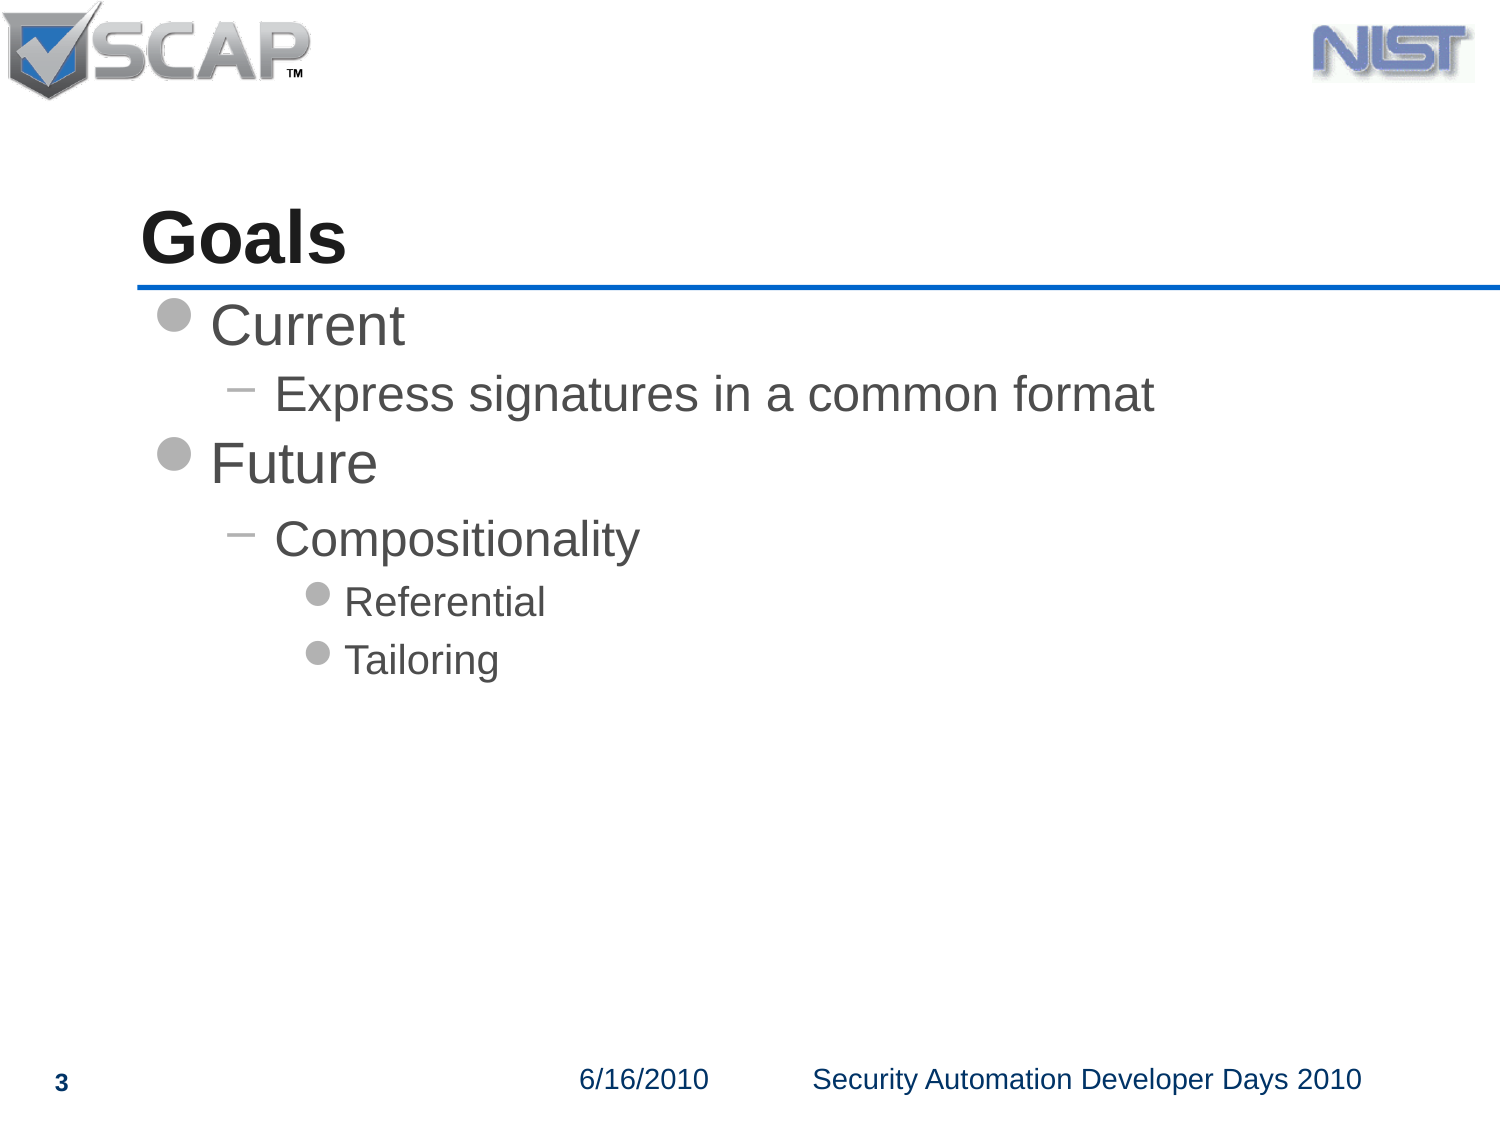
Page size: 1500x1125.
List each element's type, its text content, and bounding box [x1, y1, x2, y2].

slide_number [374, 1026, 725, 1104]
footer Security Automation Developer Days 2010 [749, 1024, 1426, 1104]
slide_number 3 [13, 1023, 111, 1105]
title Goals [124, 99, 1426, 288]
picture [1312, 24, 1475, 83]
list Current Express signatures in a common format Future Compositionality Referential Tailoring [137, 287, 1400, 1026]
picture [0, 0, 313, 103]
